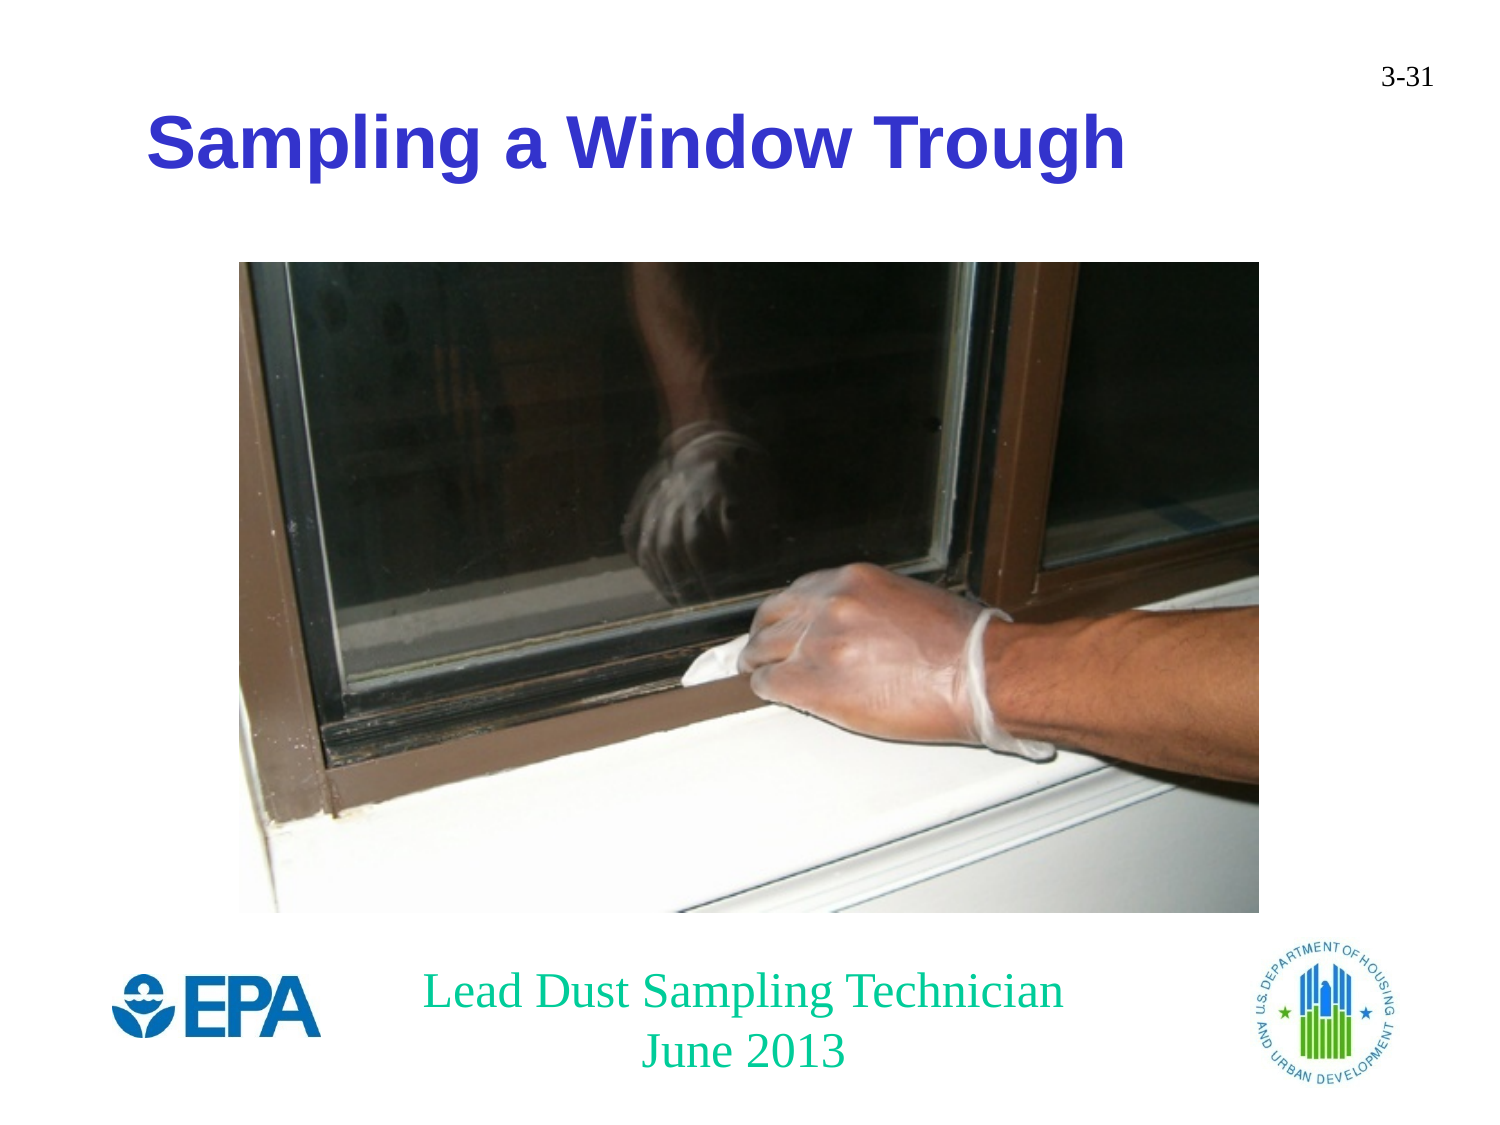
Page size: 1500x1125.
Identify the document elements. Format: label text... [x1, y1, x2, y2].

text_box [239, 262, 1259, 913]
text_box Sampling a Window Trough [131, 65, 1224, 213]
picture [1250, 937, 1400, 1088]
picture [112, 974, 321, 1038]
